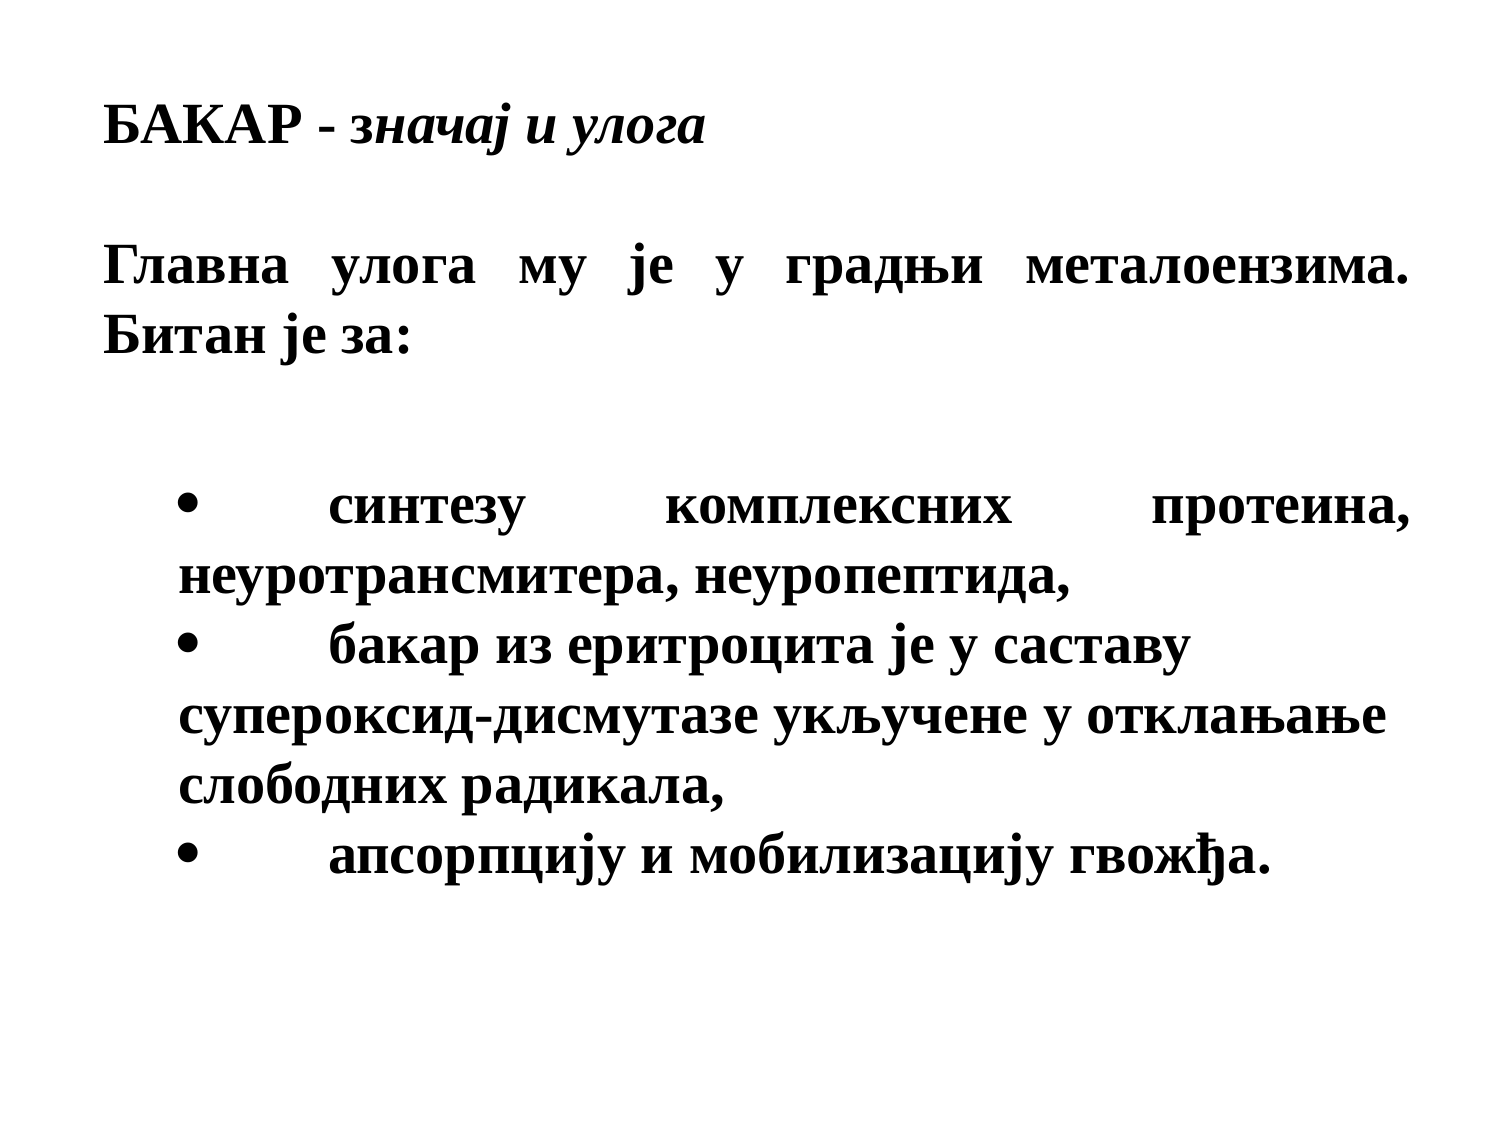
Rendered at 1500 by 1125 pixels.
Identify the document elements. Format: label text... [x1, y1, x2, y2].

text_box БАКАР - значај и улога Главна улога му је у градњи металоензима. Битан је за: · синтезу комплексних протеина, неуротрансмитера, неуропептида, · бакар из еритроцита је у саставу супероксид-дисмутазе укључене у отклањање слободних радикала, · апсорпцију и мобилизацију гвожђа. [88, 78, 1426, 893]
